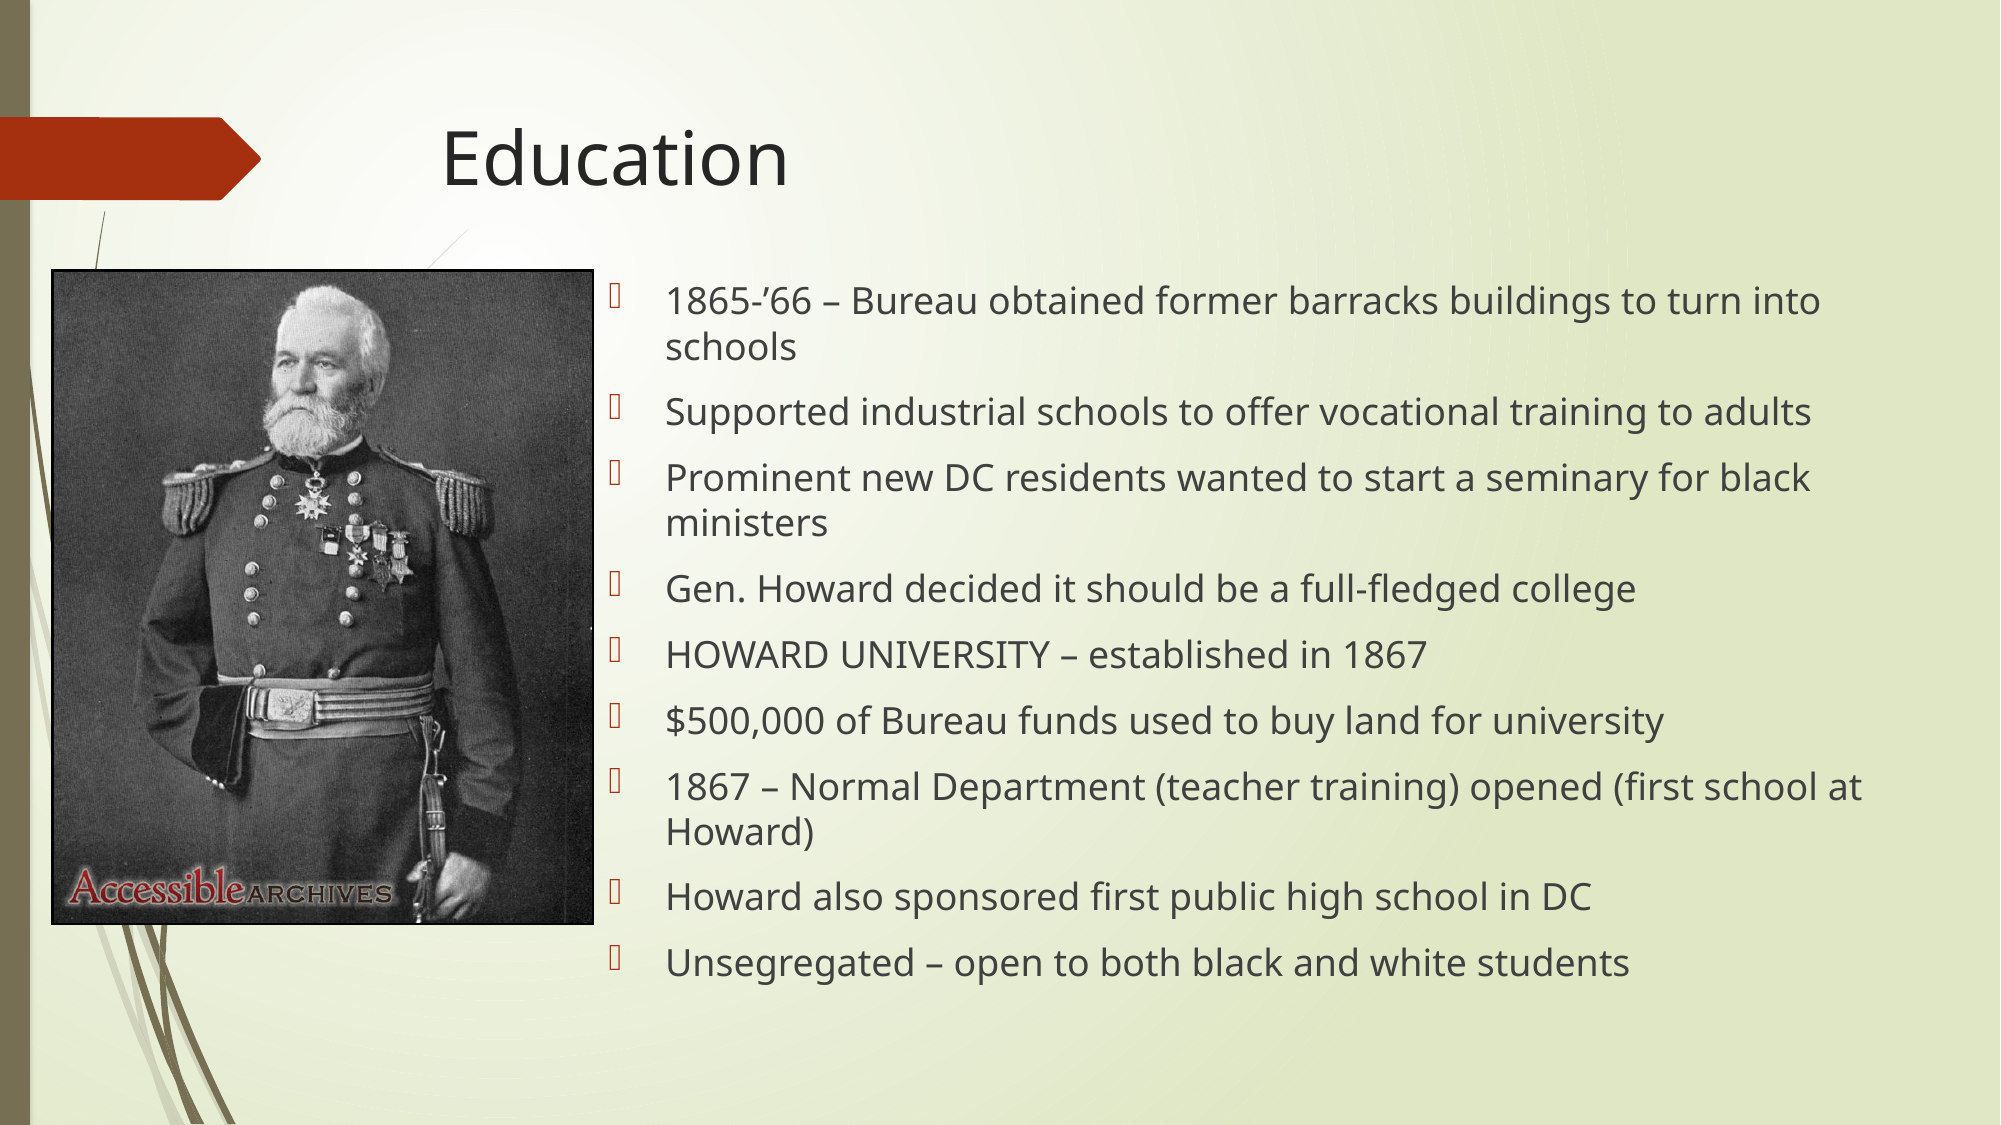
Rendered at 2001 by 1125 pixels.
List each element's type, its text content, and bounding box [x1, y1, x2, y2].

title Education [425, 102, 1888, 270]
picture [50, 269, 594, 925]
list 1865-’66 – Bureau obtained former barracks buildings to turn into schools Supported industrial schools to offer vocational training to adults Prominent new DC residents wanted to start a seminary for black ministers Gen. Howard decided it should be a full-fledged college HOWARD UNIVERSITY – established in 1867 $500,000 of Bureau funds used to buy land for university 1867 – Normal Department (teacher training) opened (first school at Howard) Howard also sponsored first public high school in DC Unsegregated – open to both black and white students [593, 270, 1957, 1109]
